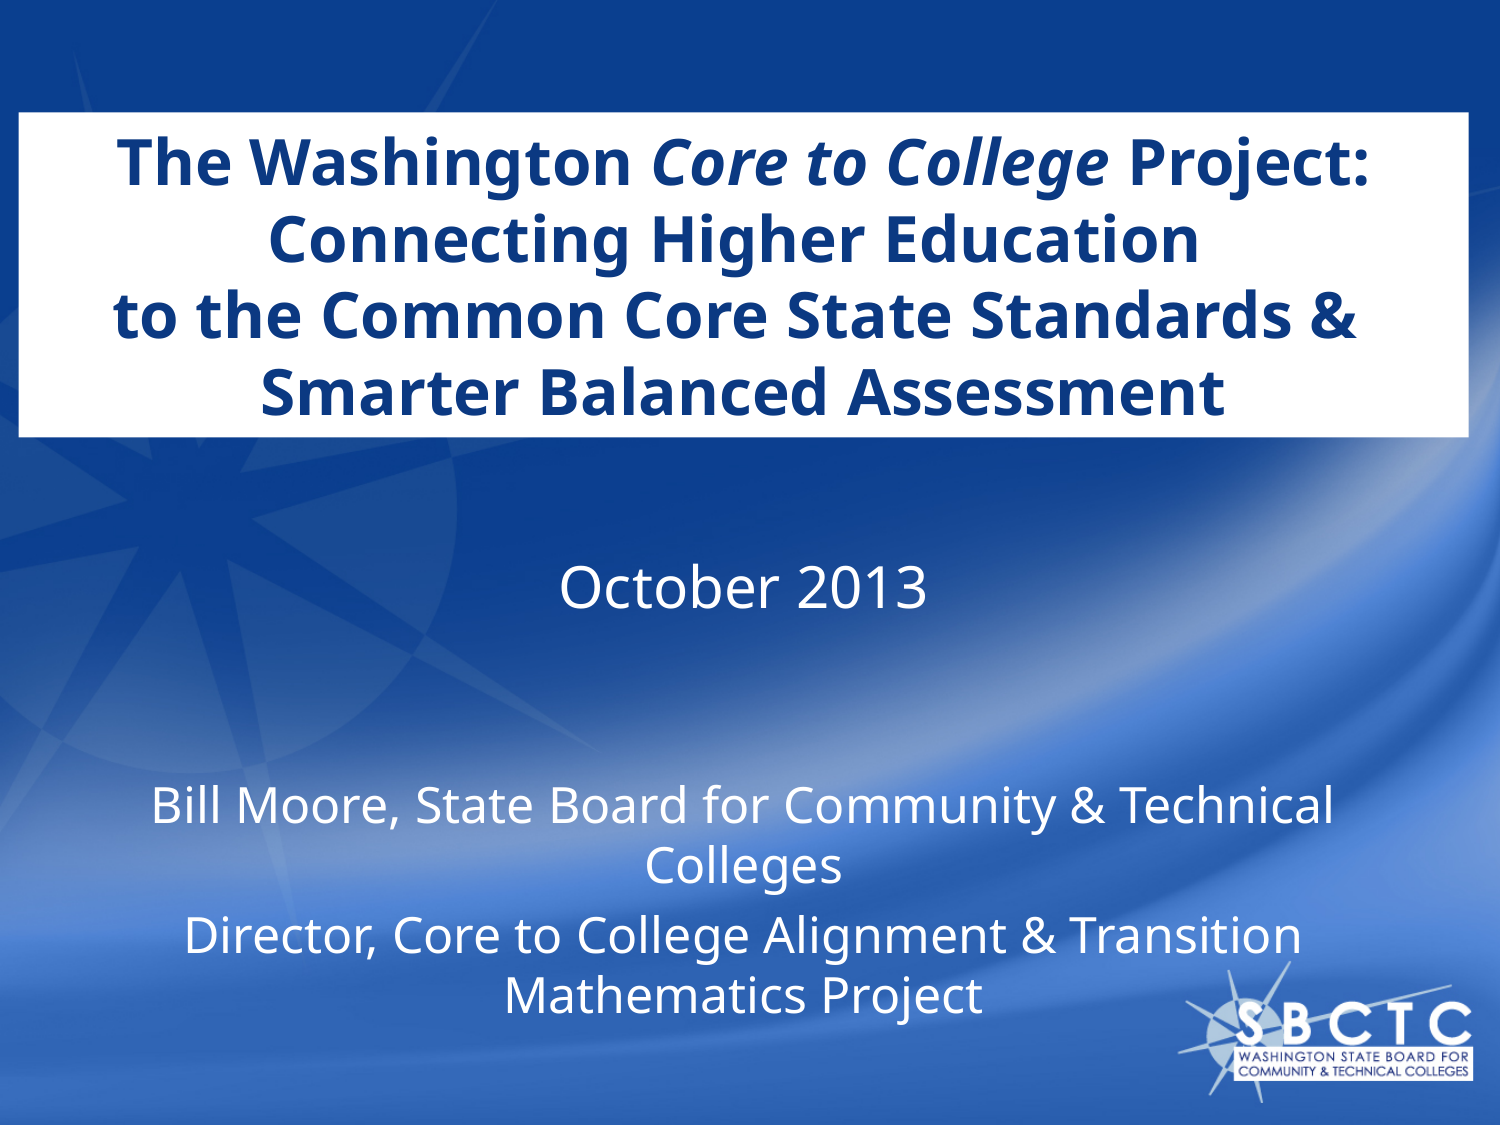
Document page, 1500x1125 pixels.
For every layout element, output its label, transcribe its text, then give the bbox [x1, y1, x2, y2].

subtitle Bill Moore, State Board for Community & Technical Colleges Director, Core to College Alignment & Transition Mathematics Project [55, 766, 1432, 995]
picture [0, 0, 1500, 1125]
title The Washington Core to College Project: Connecting Higher Education to the Common Core State Standards & Smarter Balanced Assessment [18, 112, 1469, 438]
text_box October 2013 [543, 542, 944, 628]
